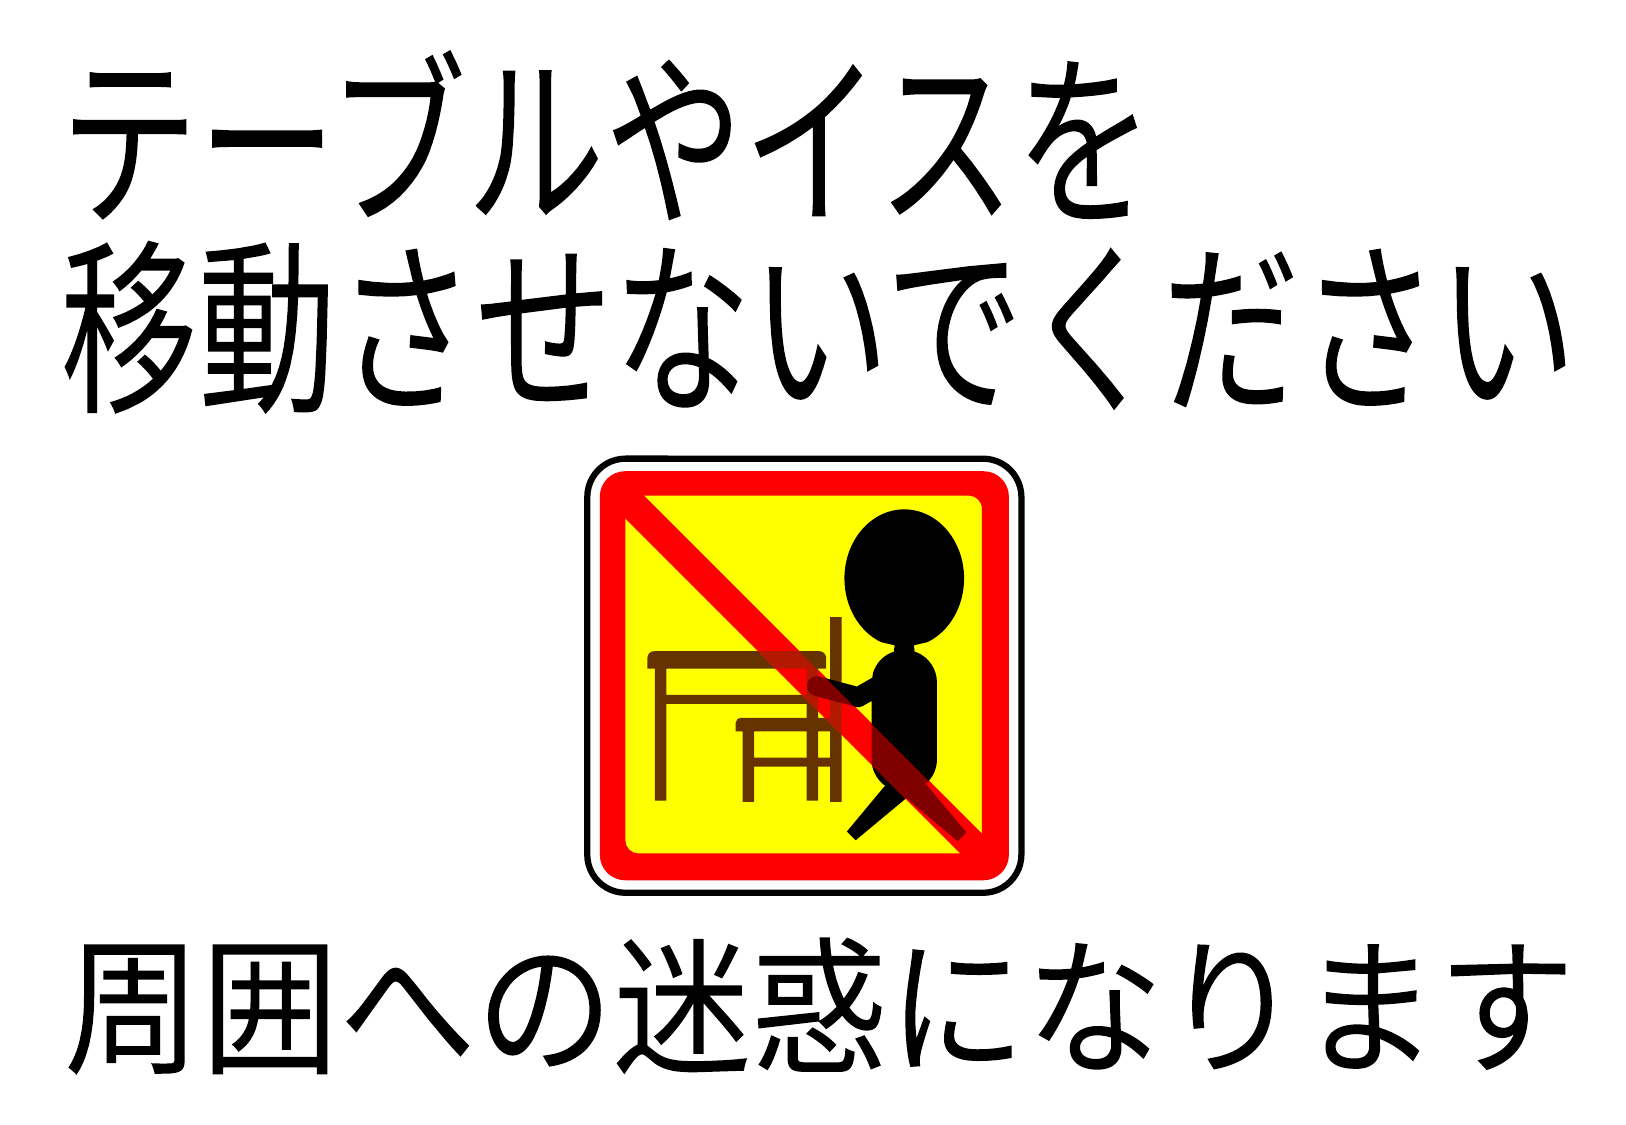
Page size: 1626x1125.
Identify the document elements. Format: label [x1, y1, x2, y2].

text_box [587, 458, 1022, 894]
